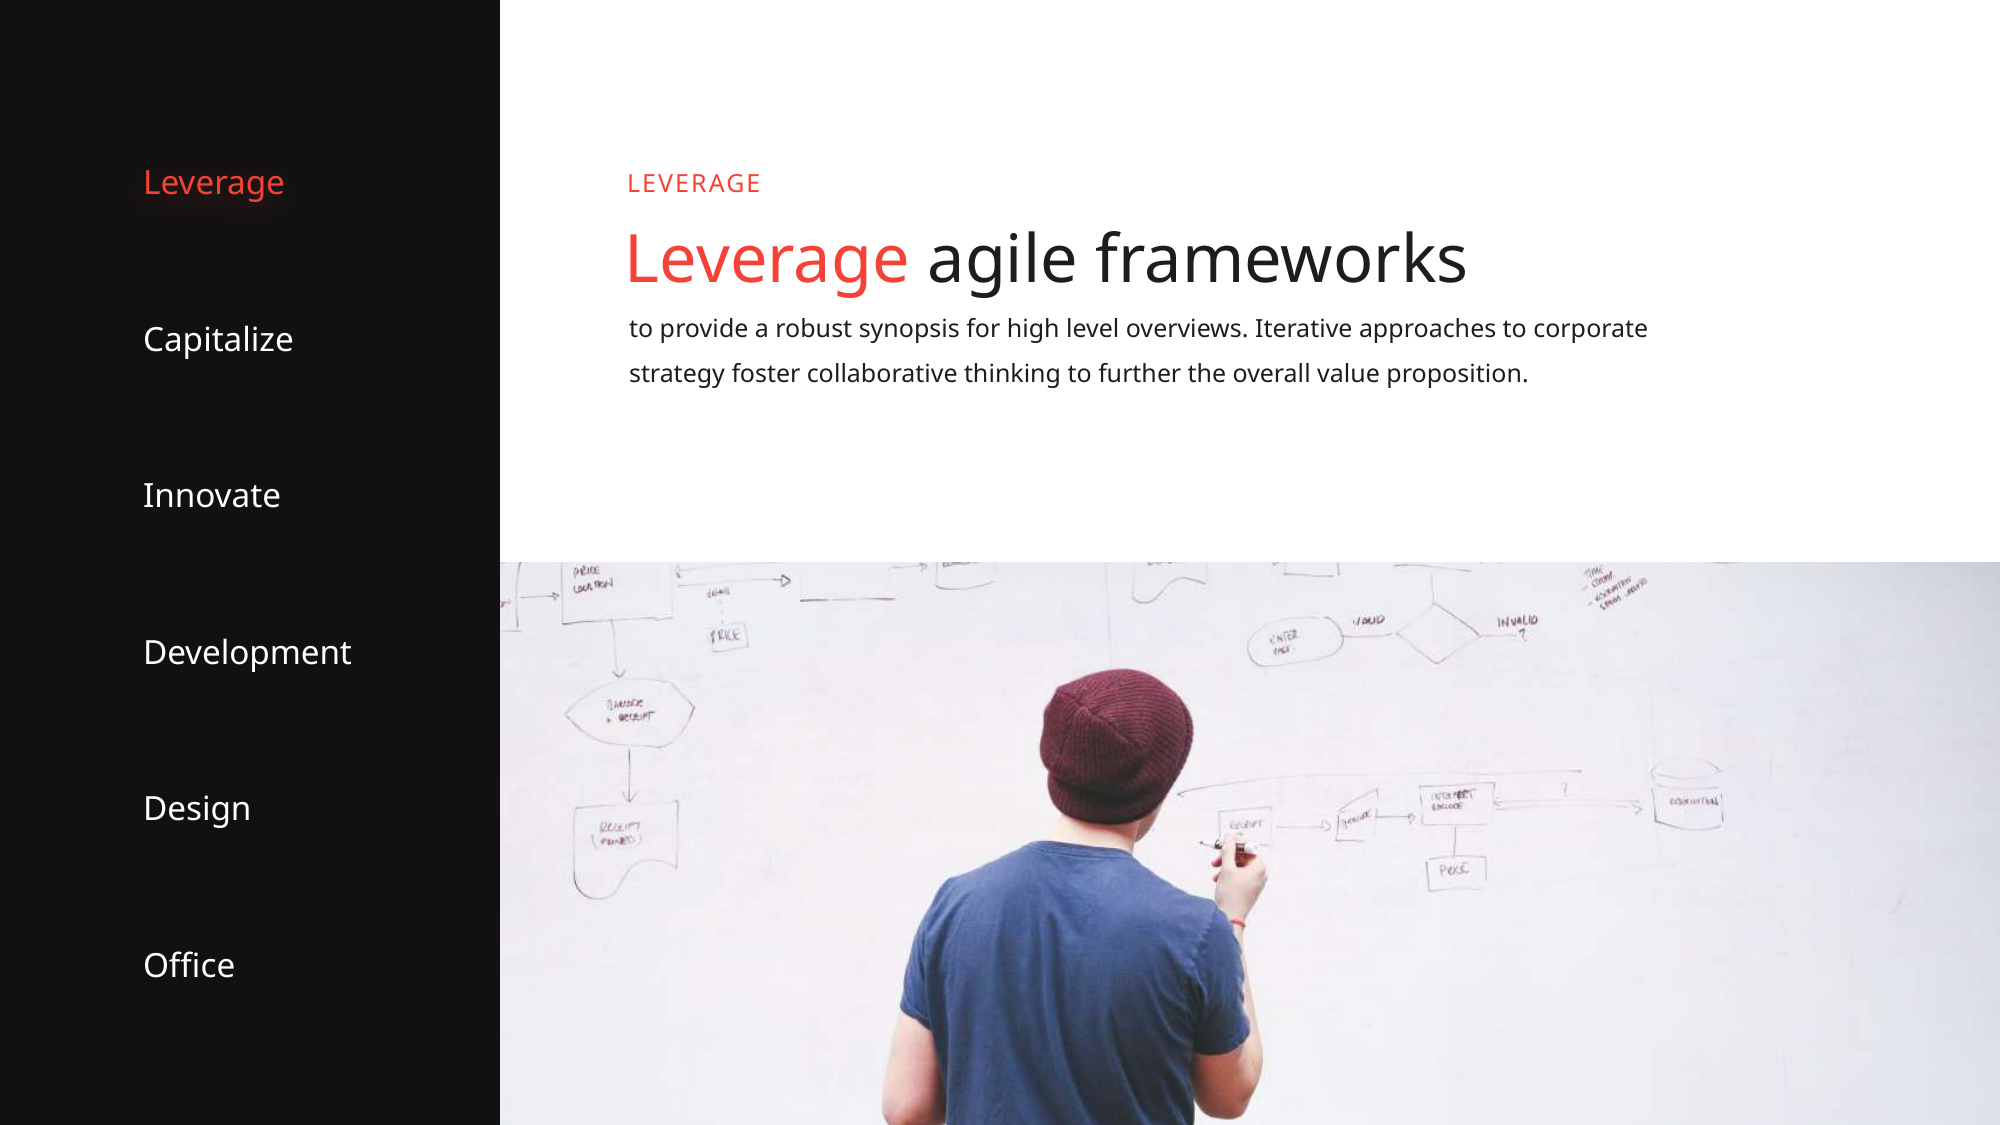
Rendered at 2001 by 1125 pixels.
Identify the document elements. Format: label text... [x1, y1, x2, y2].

text_box [0, 0, 501, 1125]
text_box Leverage [142, 145, 482, 218]
text_box Innovate [142, 457, 482, 531]
text_box Leverage agile frameworks [624, 208, 1702, 297]
text_box Capitalize [142, 301, 482, 375]
text_box Design [142, 770, 482, 844]
text_box Office [142, 927, 482, 1000]
picture [499, 562, 2000, 1125]
text_box Development [142, 614, 482, 687]
text_box LEVERAGE [627, 161, 924, 198]
table_cell $1 200 000 [132, 154, 491, 235]
text_box to provide a robust synopsis for high level overviews. Iterative approaches to corporate strategy foster collaborative thinking to further the overall value proposition. [629, 297, 1703, 388]
